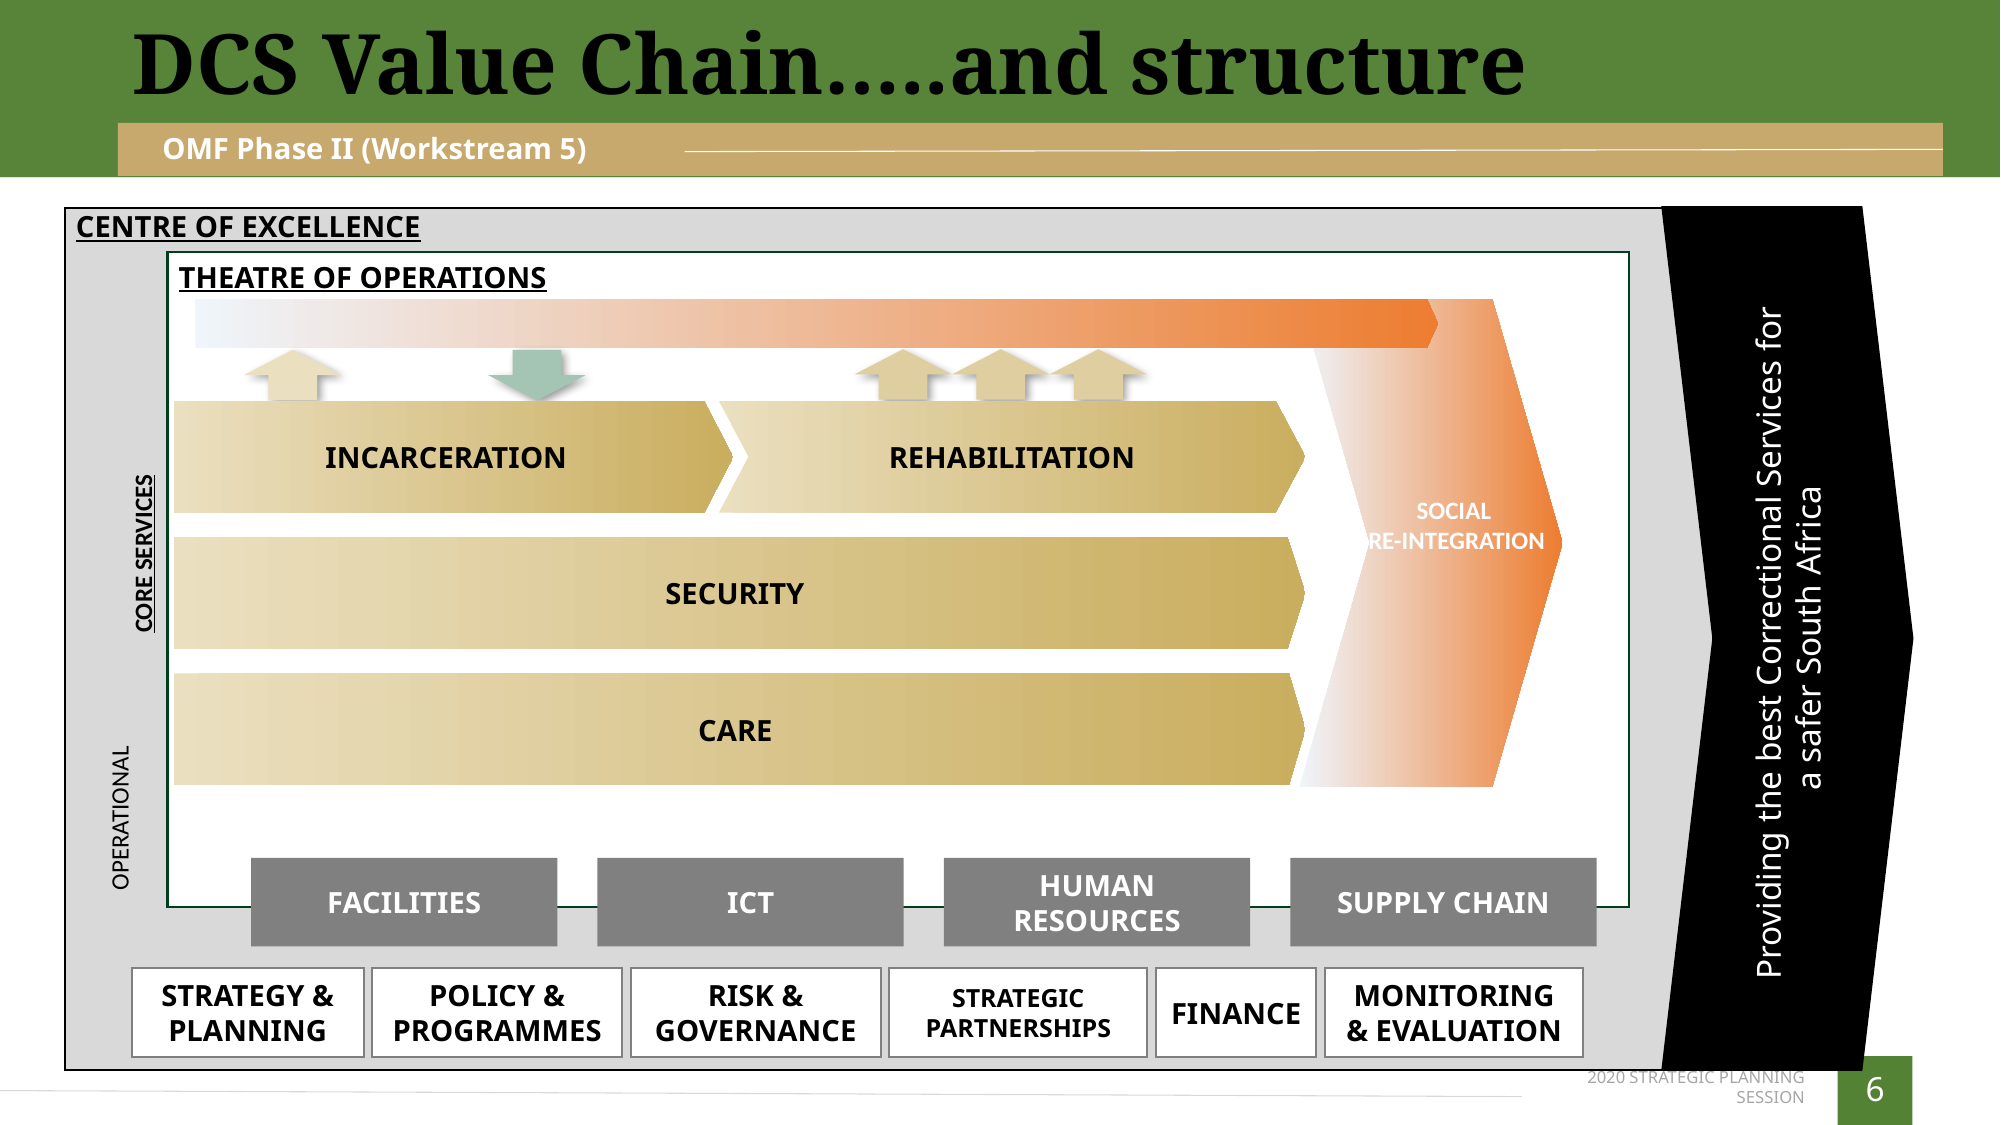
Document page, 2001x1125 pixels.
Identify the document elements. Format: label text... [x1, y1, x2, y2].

text_box xx [1713, 203, 1913, 269]
text_box OMF Phase II (Workstream 5) [162, 135, 685, 166]
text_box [60, 201, 1713, 1070]
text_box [173, 400, 1306, 786]
text_box [685, 122, 1943, 149]
text_box [0, 0, 2000, 178]
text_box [148, 251, 1630, 947]
text_box DCS Value Chain…..and structure [117, 0, 1913, 135]
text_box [243, 349, 1148, 400]
text_box Providing the best Correctional Services for a safer South Africa [1713, 207, 1913, 1070]
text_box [195, 298, 1567, 788]
text_box [117, 135, 1943, 176]
